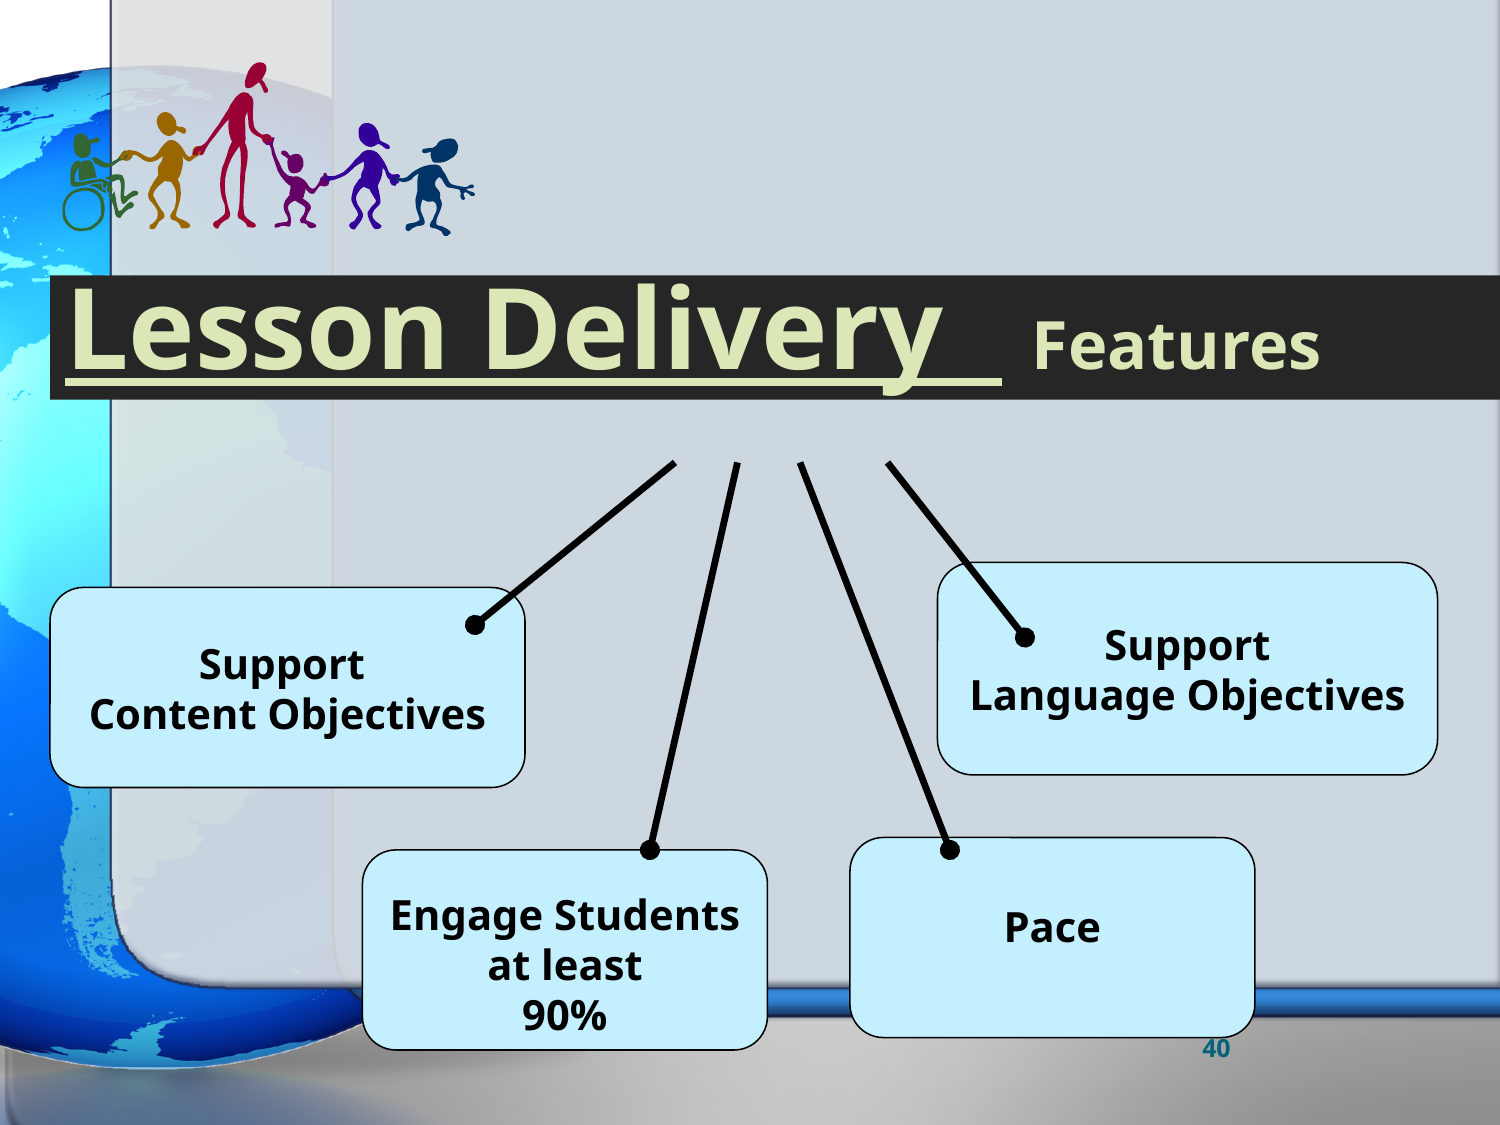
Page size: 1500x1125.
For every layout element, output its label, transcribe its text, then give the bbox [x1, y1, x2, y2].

text_box [799, 462, 957, 857]
slide_number 40 [1187, 1025, 1500, 1100]
text_box [887, 462, 1032, 644]
picture [0, 0, 1500, 1125]
text_box [643, 462, 738, 857]
text_box [468, 462, 676, 632]
subtitle [62, 512, 1187, 1100]
text_box Engage Students at least 90% [362, 849, 768, 1051]
text_box Support Content Objectives [49, 587, 526, 788]
text_box Support Language Objectives [937, 562, 1438, 775]
subtitle [820, 512, 1413, 1025]
text_box Pace [849, 837, 1255, 1038]
title Lesson Delivery Features [50, 275, 1500, 400]
